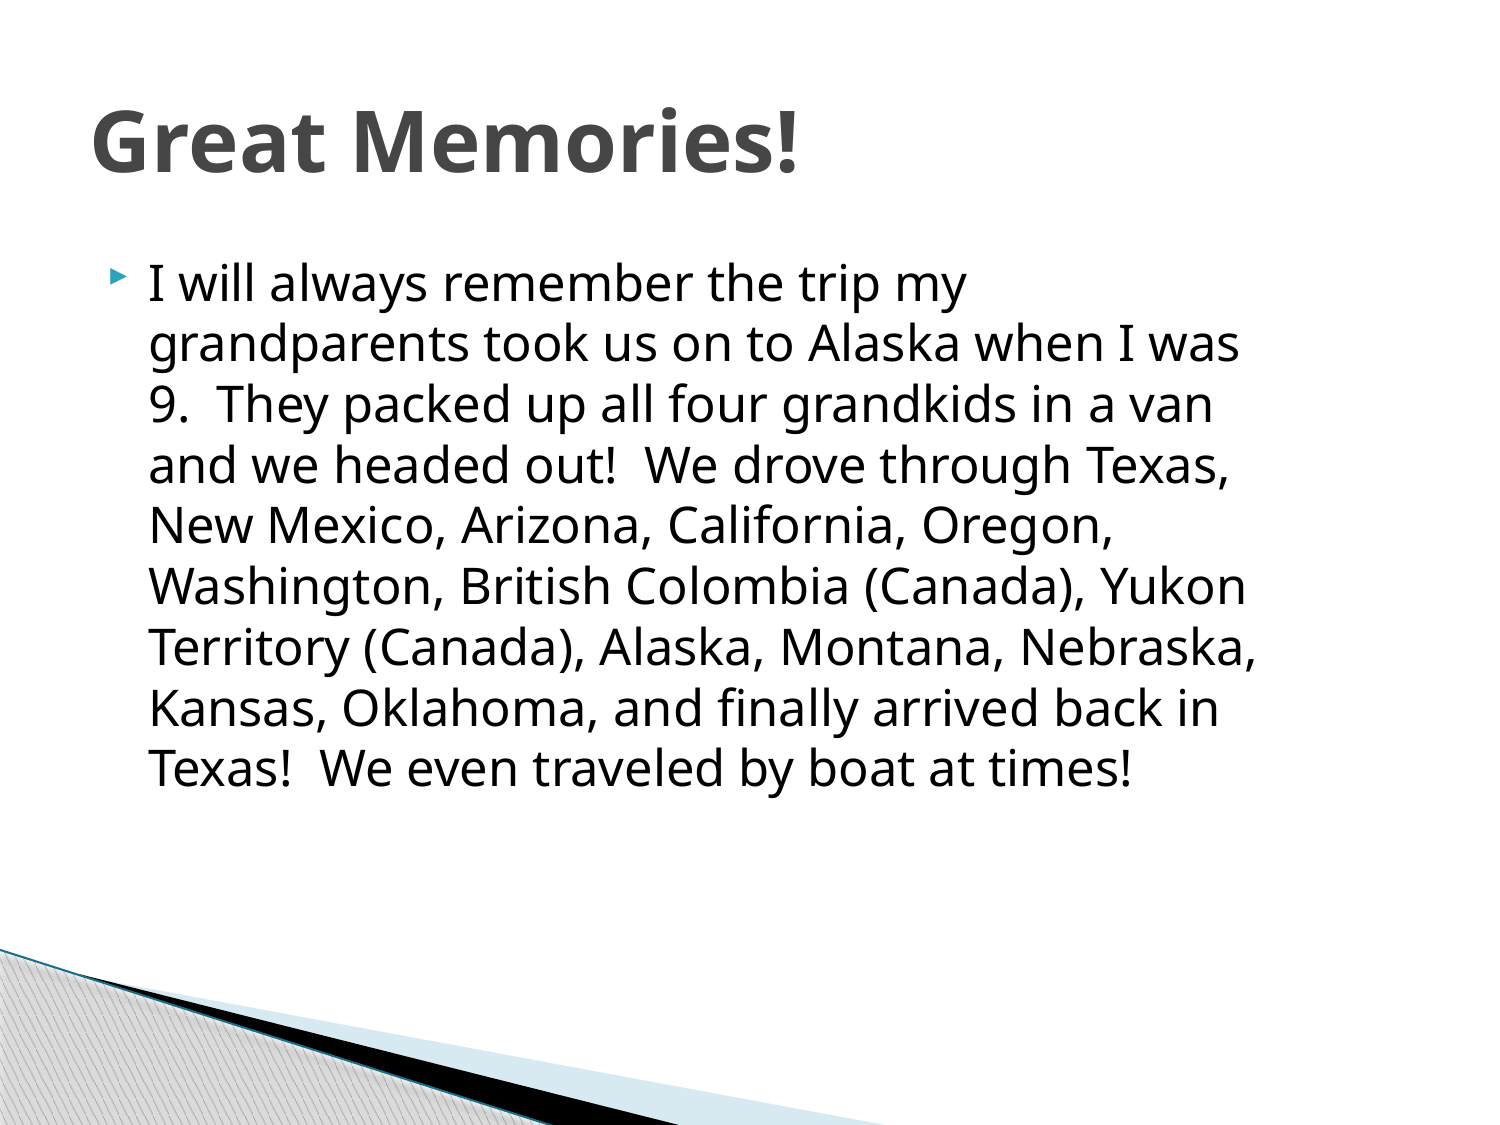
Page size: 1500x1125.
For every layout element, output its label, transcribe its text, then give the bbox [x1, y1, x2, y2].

title Great Memories! [75, 45, 1425, 233]
list I will always remember the trip my grandparents took us on to Alaska when I was 9. They packed up all four grandkids in a van and we headed out! We drove through Texas, New Mexico, Arizona, California, Oregon, Washington, British Colombia (Canada), Yukon Territory (Canada), Alaska, Montana, Nebraska, Kansas, Oklahoma, and finally arrived back in Texas! We even traveled by boat at times! [75, 243, 1300, 850]
